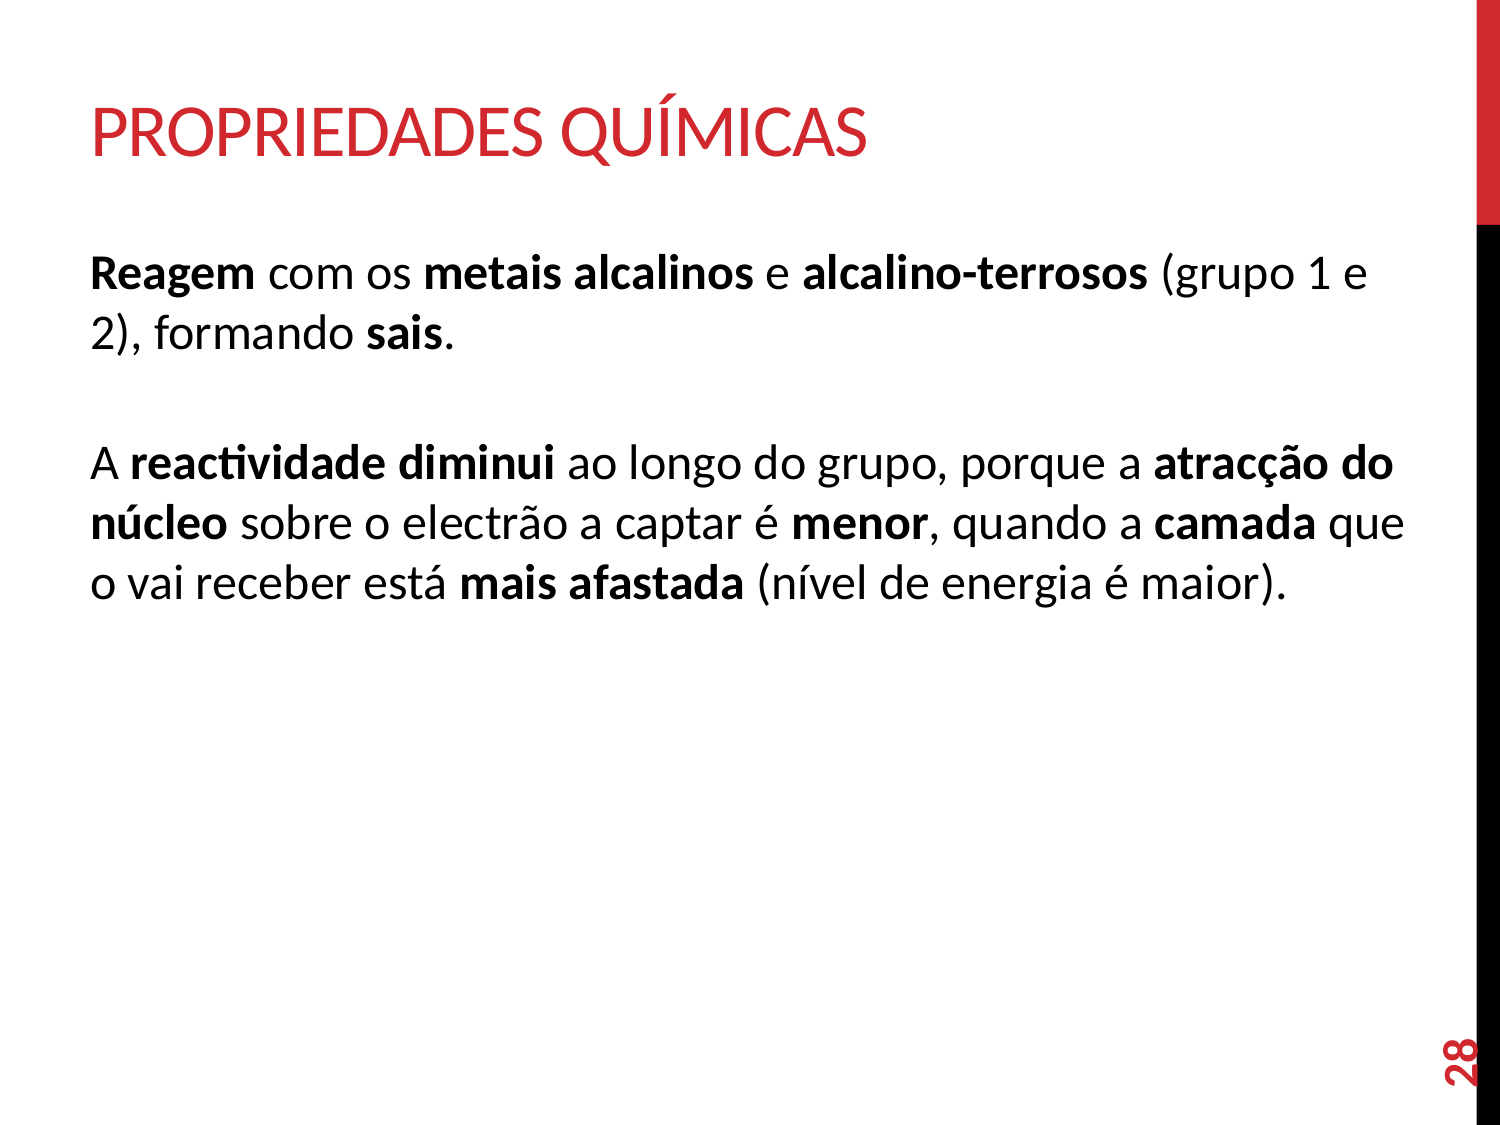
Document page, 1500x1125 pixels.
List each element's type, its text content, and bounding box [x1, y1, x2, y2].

list Reagem com os metais alcalinos e alcalino-terrosos (grupo 1 e 2), formando sais. A reactividade diminui ao longo do grupo, porque a atracção do núcleo sobre o electrão a captar é menor, quando a camada que o vai receber está mais afastada (nível de energia é maior). [75, 231, 1447, 1005]
slide_number 28 [1427, 887, 1488, 1104]
text_box propriedades Químicas [75, 7, 1447, 179]
